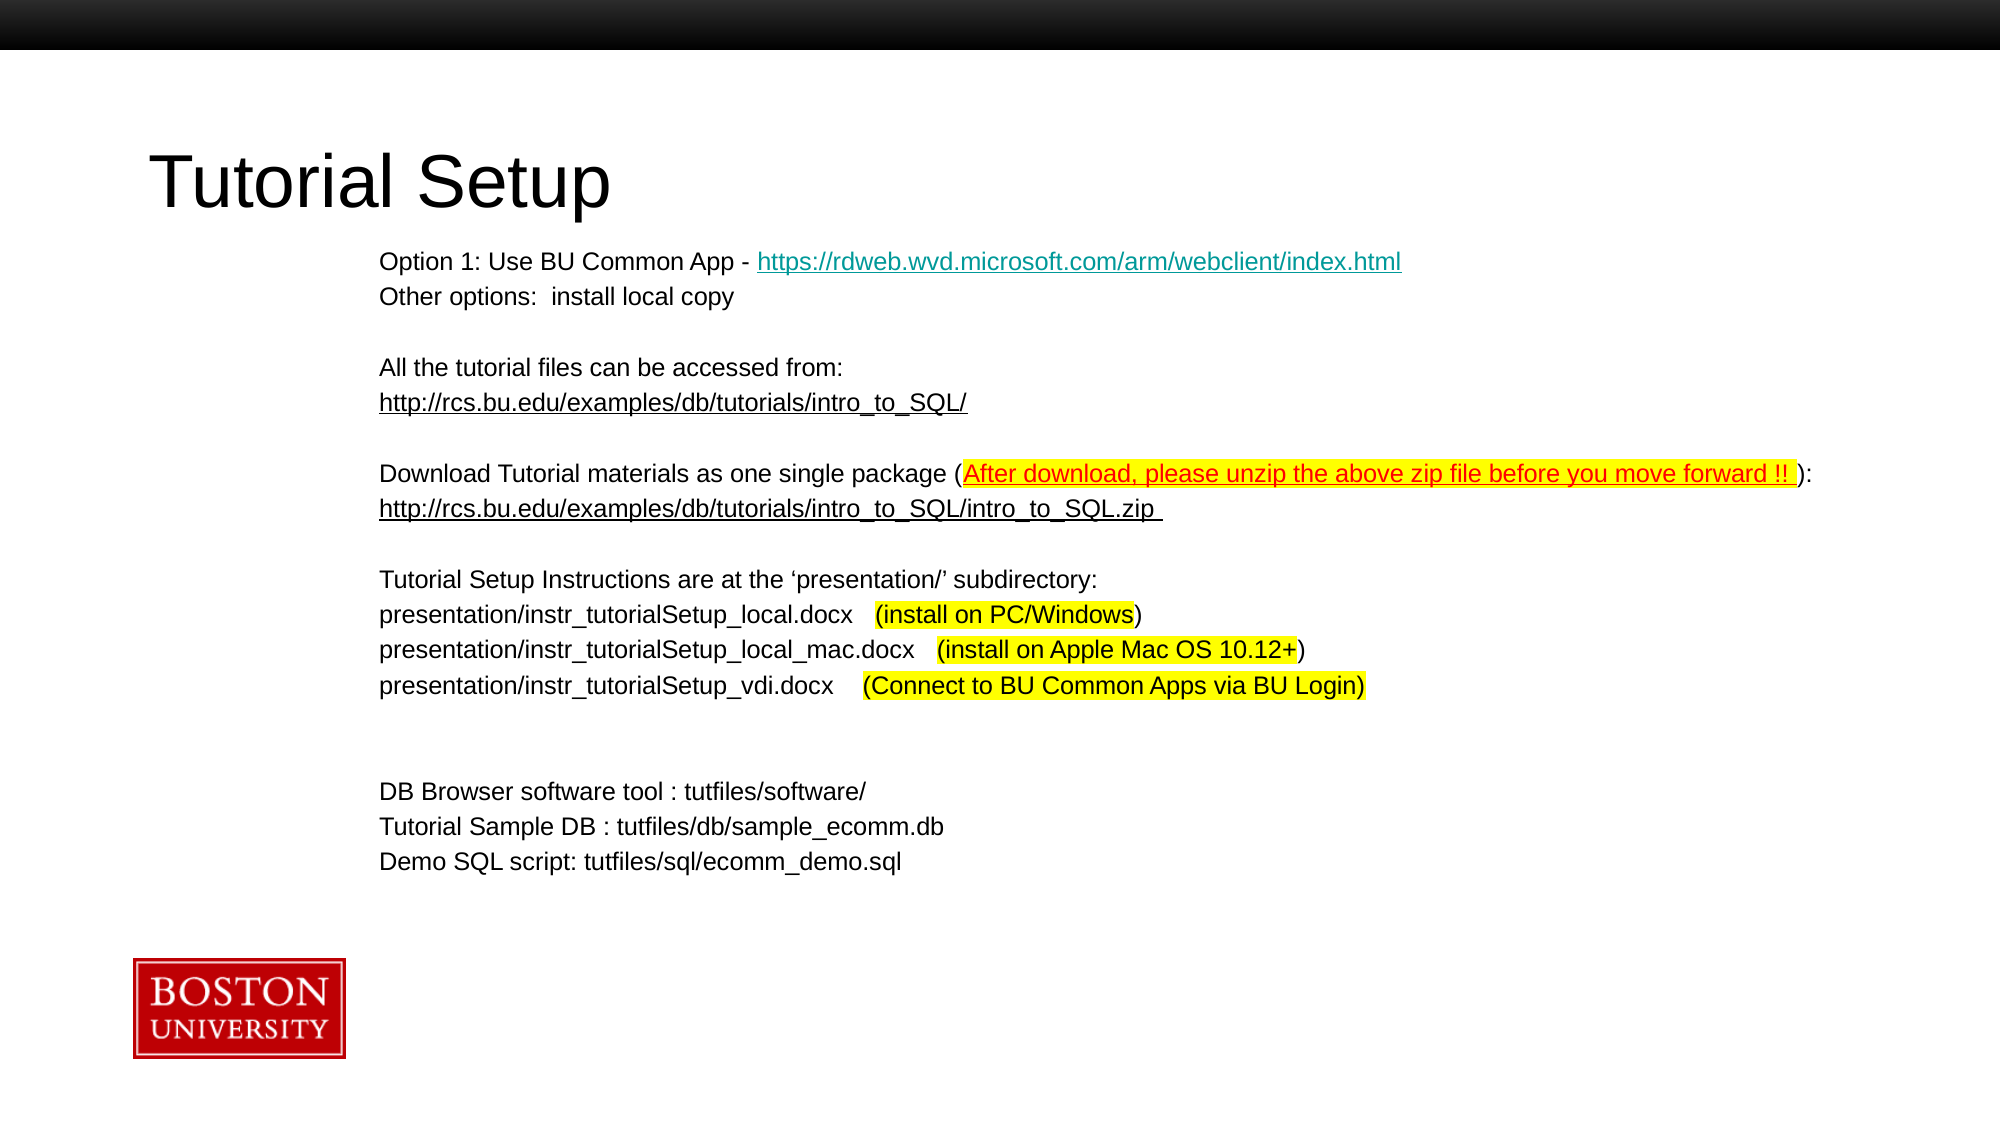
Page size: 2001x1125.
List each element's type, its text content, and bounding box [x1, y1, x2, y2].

title Tutorial Setup [133, 125, 1867, 238]
list Option 1: Use BU Common App - https://rdweb.wvd.microsoft.com/arm/webclient/index.html Other options: install local copy All the tutorial files can be accessed from: http://rcs.bu.edu/examples/db/tutorials/intro_to_SQL/ Download Tutorial materials as one single package (After download, please unzip the above zip file before you move forward !! ): http://rcs.bu.edu/examples/db/tutorials/intro_to_SQL/intro_to_SQL.zip Tutorial Setup Instructions are at the ‘presentation/’ subdirectory: presentation/instr_tutorialSetup_local.docx (install on PC/Windows) presentation/instr_tutorialSetup_local_mac.docx (install on Apple Mac OS 10.12+) presentation/instr_tutorialSetup_vdi.docx (Connect to BU Common Apps via BU Login) DB Browser software tool : tutfiles/software/ Tutorial Sample DB : tutfiles/db/sample_ecomm.db Demo SQL script: tutfiles/sql/ecomm_demo.sql [307, 237, 1867, 938]
picture [133, 958, 346, 1059]
